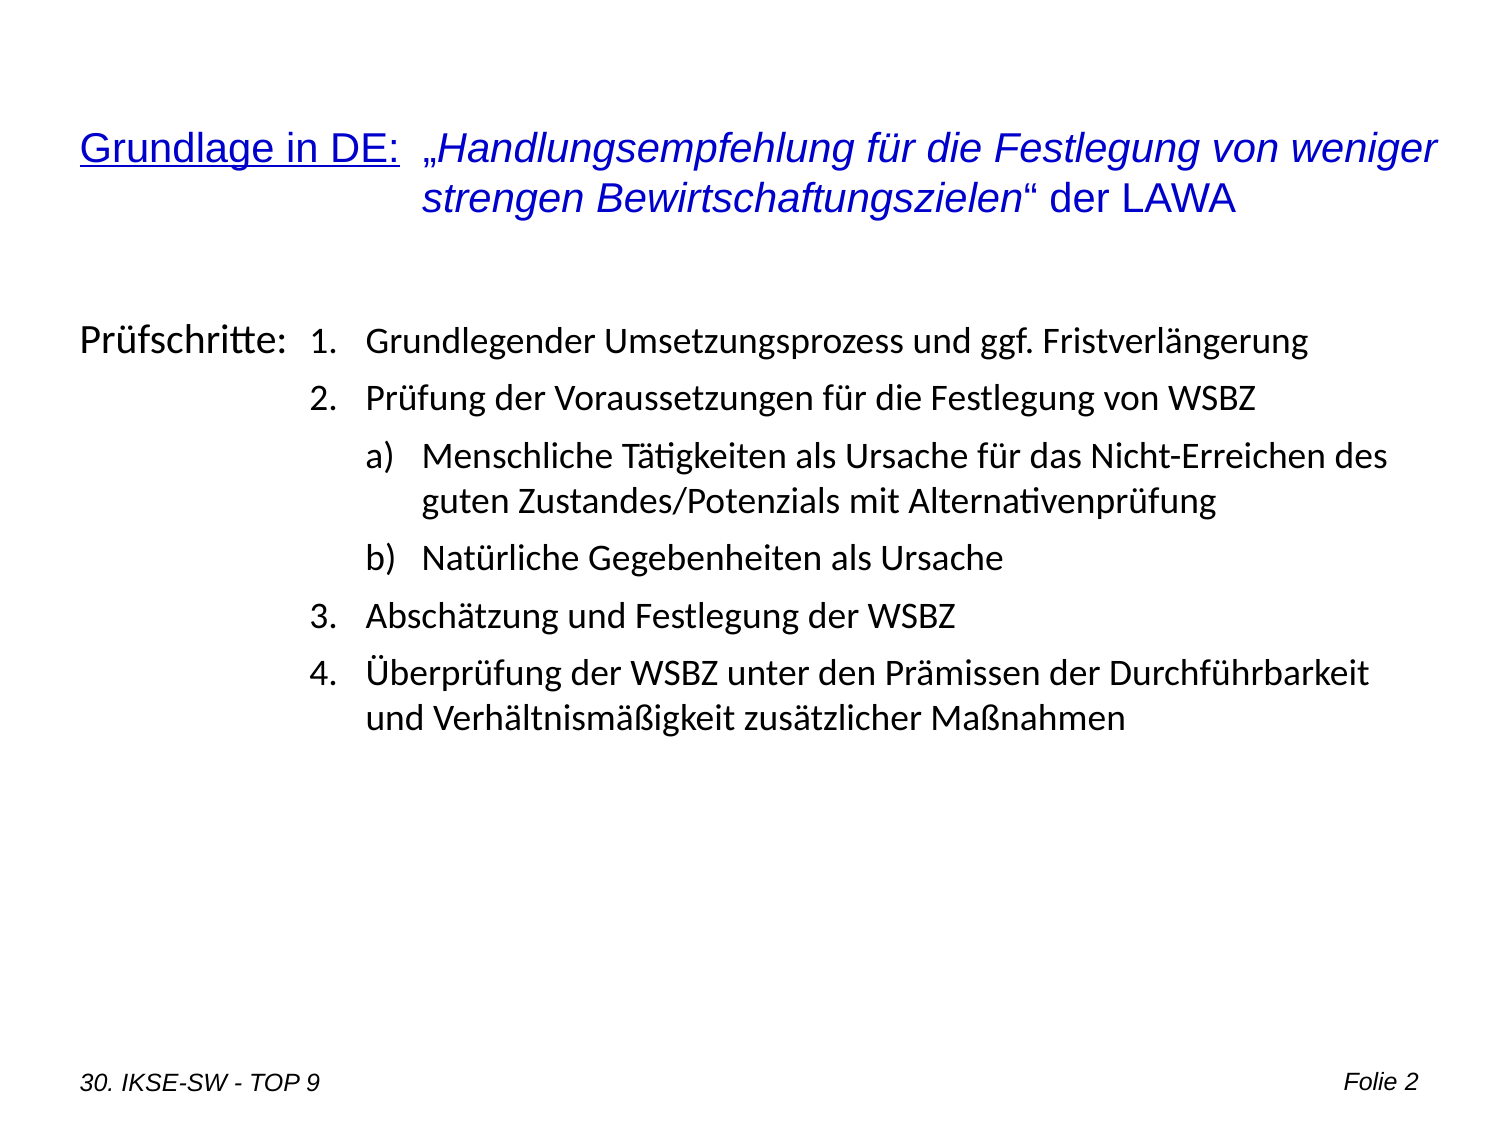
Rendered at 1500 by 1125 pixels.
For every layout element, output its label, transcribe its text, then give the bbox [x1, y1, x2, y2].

text_box 30. IKSE-SW - TOP 9 [64, 1058, 443, 1104]
text_box Folie 2 [1328, 1058, 1496, 1125]
text_box Grundlage in DE: „Handlungsempfehlung für die Festlegung von weniger strengen Bewirtschaftungszielen“ der LAWA [64, 113, 1471, 229]
text_box Prüfschritte: [64, 304, 313, 369]
text_box Grundlegender Umsetzungsprozess und ggf. Fristverlängerung Prüfung der Voraussetzungen für die Festlegung von WSBZ Menschliche Tätigkeiten als Ursache für das Nicht-Erreichen des guten Zustandes/Potenzials mit Alternativenprüfung Natürliche Gegebenheiten als Ursache Abschätzung und Festlegung der WSBZ Überprüfung der WSBZ unter den Prämissen der Durchführbarkeit und Verhältnismäßigkeit zusätzlicher Maßnahmen [294, 308, 1418, 746]
